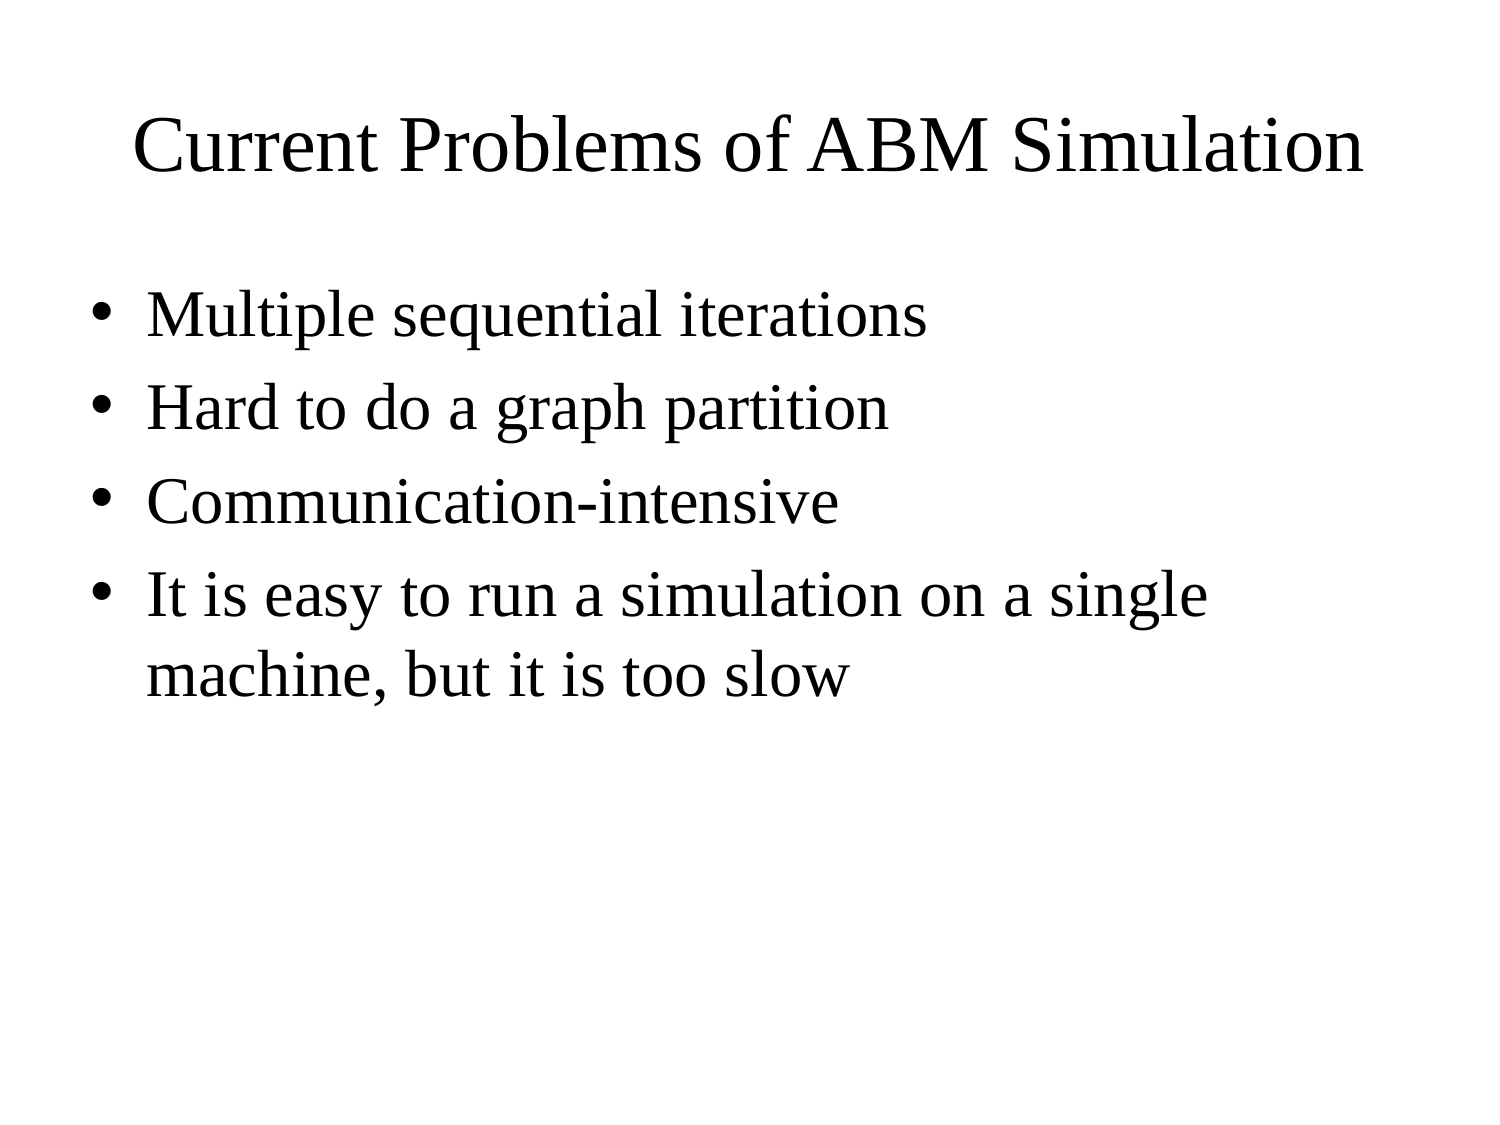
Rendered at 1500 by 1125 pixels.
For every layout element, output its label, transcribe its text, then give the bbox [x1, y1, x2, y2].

list Multiple sequential iterations Hard to do a graph partition Communication-intensive It is easy to run a simulation on a single machine, but it is too slow [75, 262, 1425, 1005]
title Current Problems of ABM Simulation [75, 45, 1425, 233]
